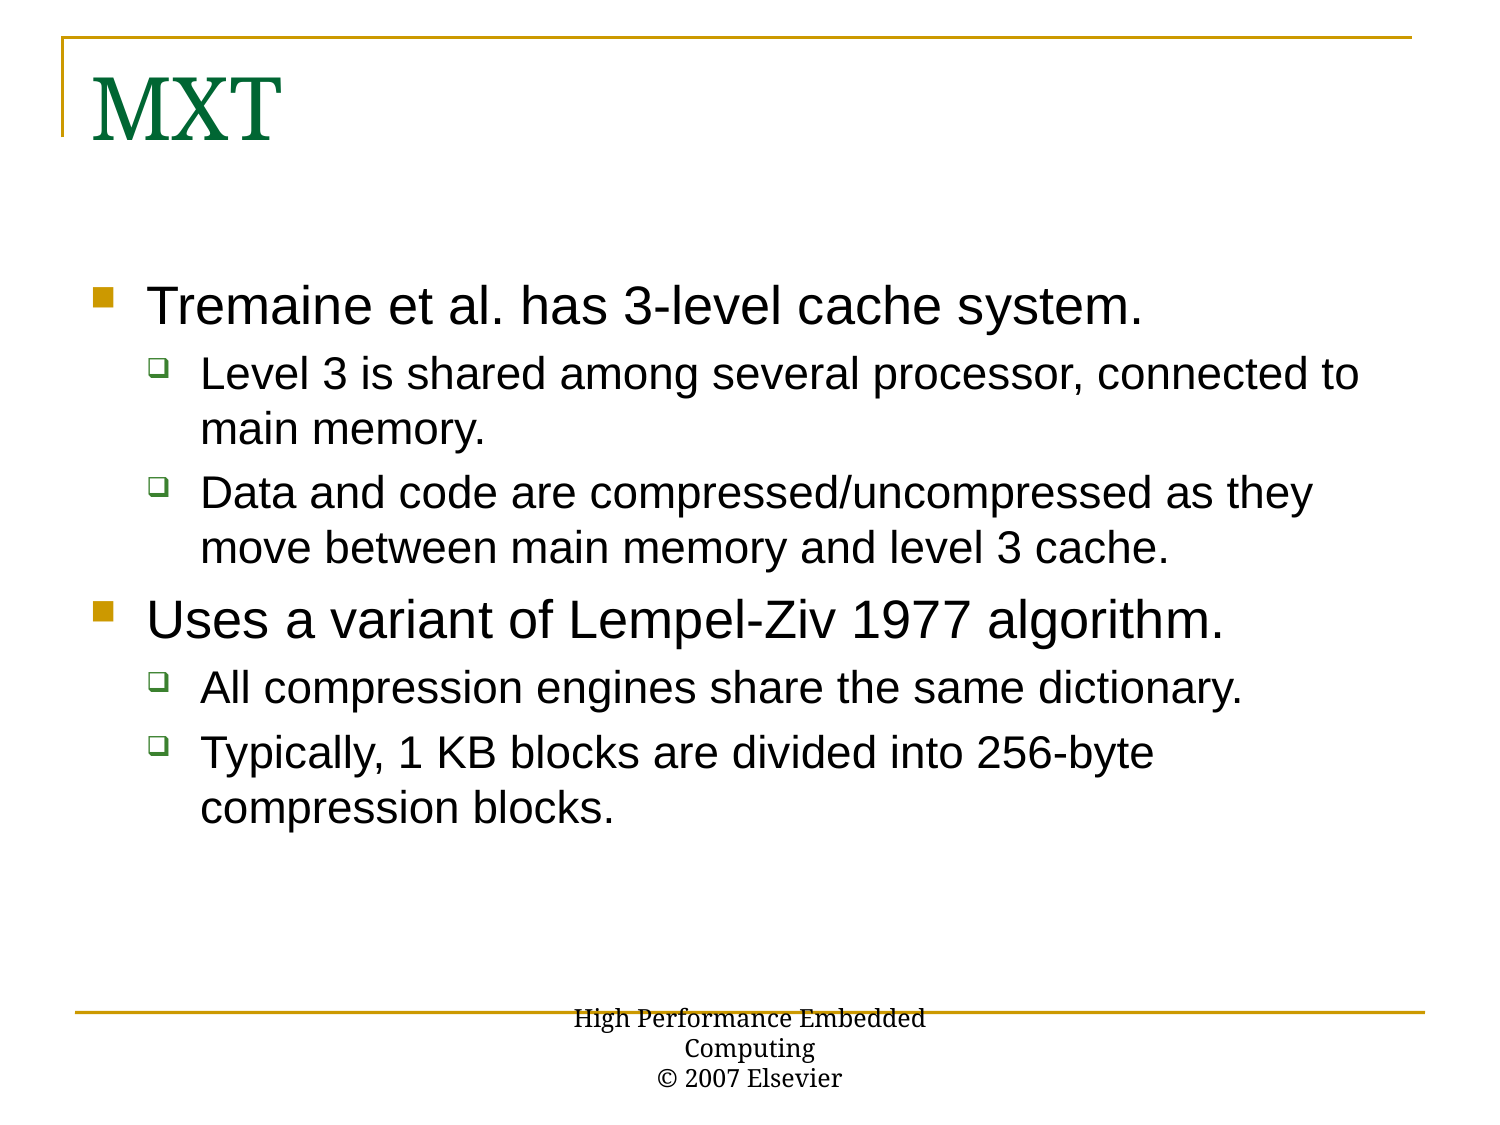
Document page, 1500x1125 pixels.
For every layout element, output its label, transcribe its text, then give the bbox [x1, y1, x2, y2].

title MXT [75, 45, 1425, 233]
list Tremaine et al. has 3-level cache system. Level 3 is shared among several processor, connected to main memory. Data and code are compressed/uncompressed as they move between main memory and level 3 cache. Uses a variant of Lempel-Ziv 1977 algorithm. All compression engines share the same dictionary. Typically, 1 KB blocks are divided into 256-byte compression blocks. [75, 262, 1425, 1006]
footer High Performance Embedded Computing © 2007 Elsevier [512, 1025, 988, 1100]
